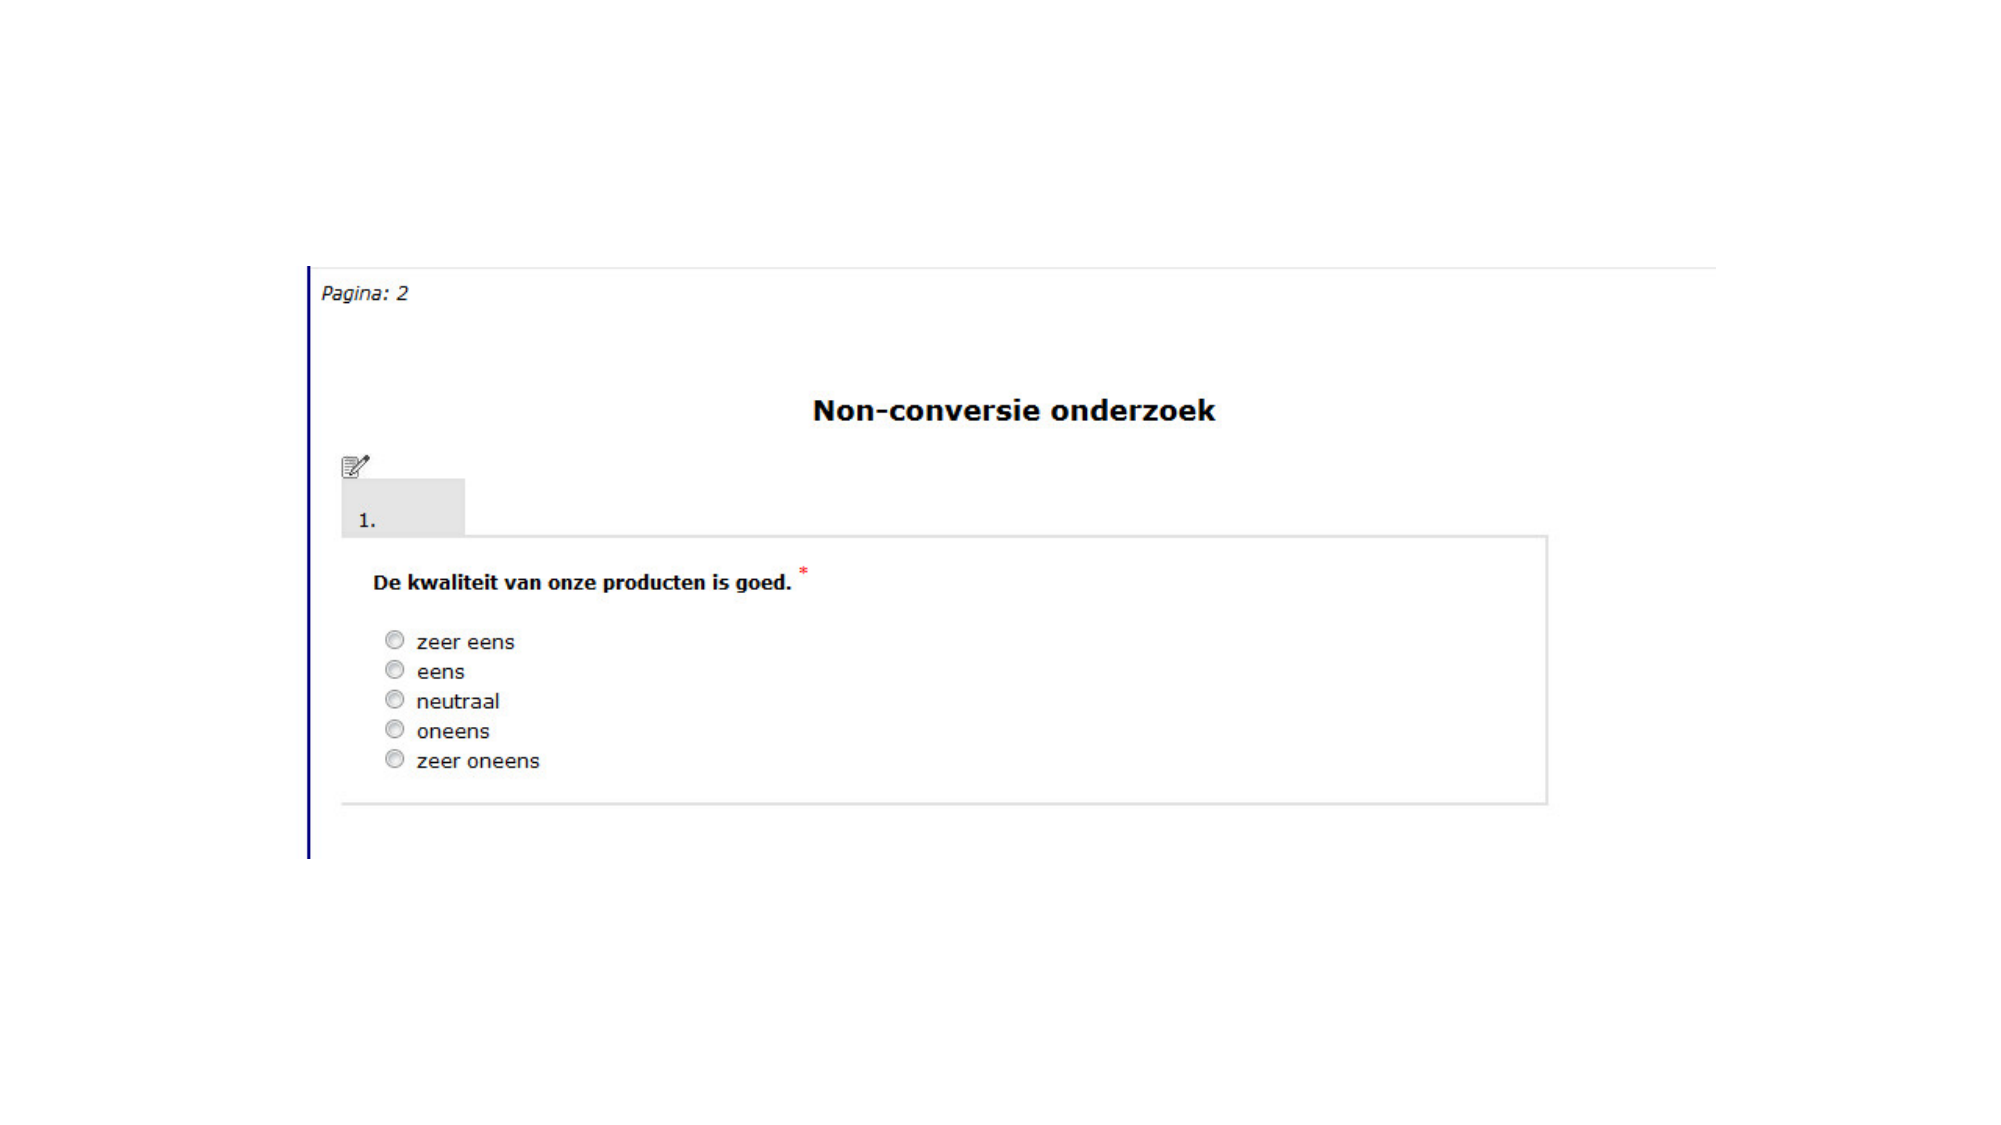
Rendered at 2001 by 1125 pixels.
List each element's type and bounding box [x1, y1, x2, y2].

picture [284, 266, 1716, 859]
